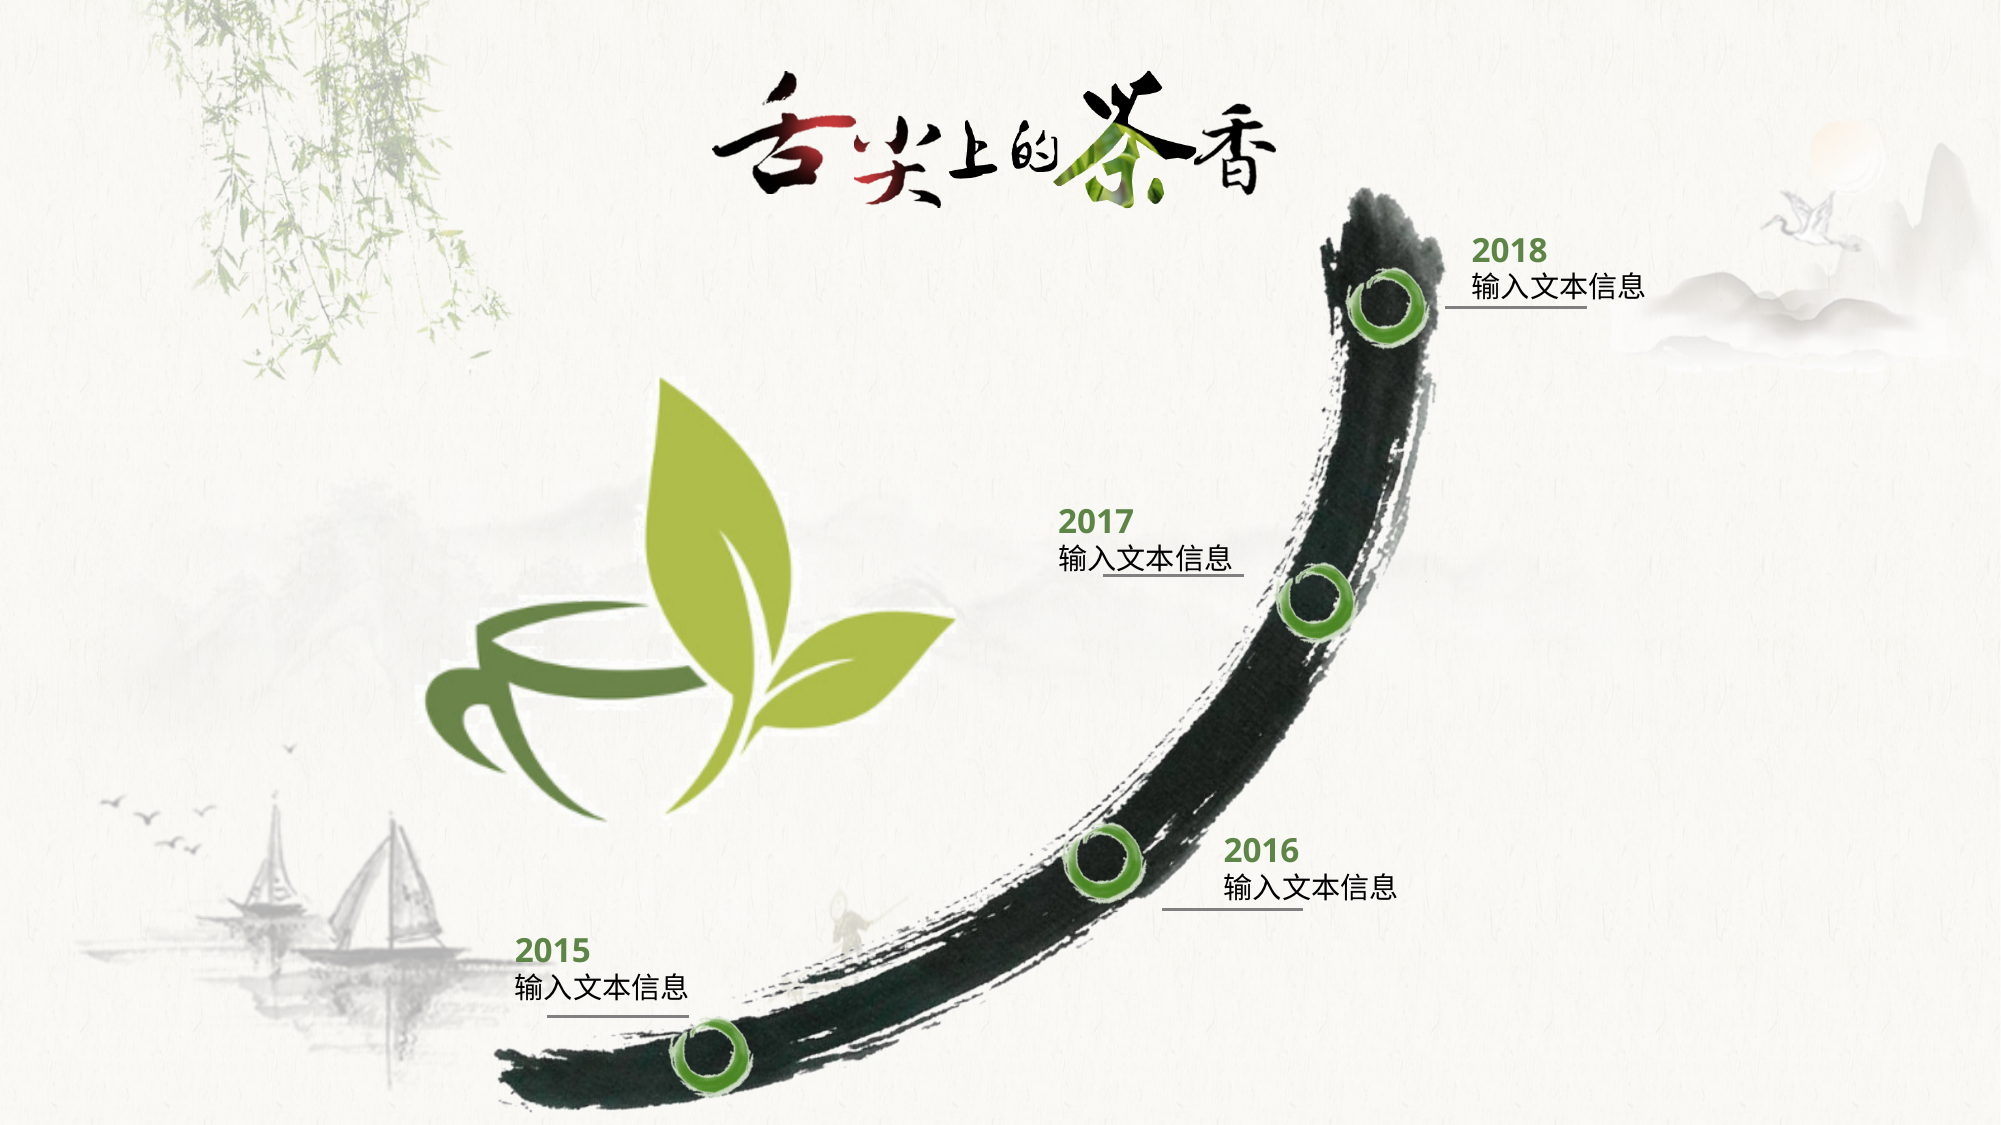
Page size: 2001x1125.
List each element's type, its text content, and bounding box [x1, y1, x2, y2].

picture [396, 11, 1649, 1125]
text_box 2015 输入文本信息 [500, 921, 749, 1012]
text_box 2016 输入文本信息 [1293, 822, 1457, 912]
text_box 2018 输入文本信息 [1456, 221, 1705, 312]
